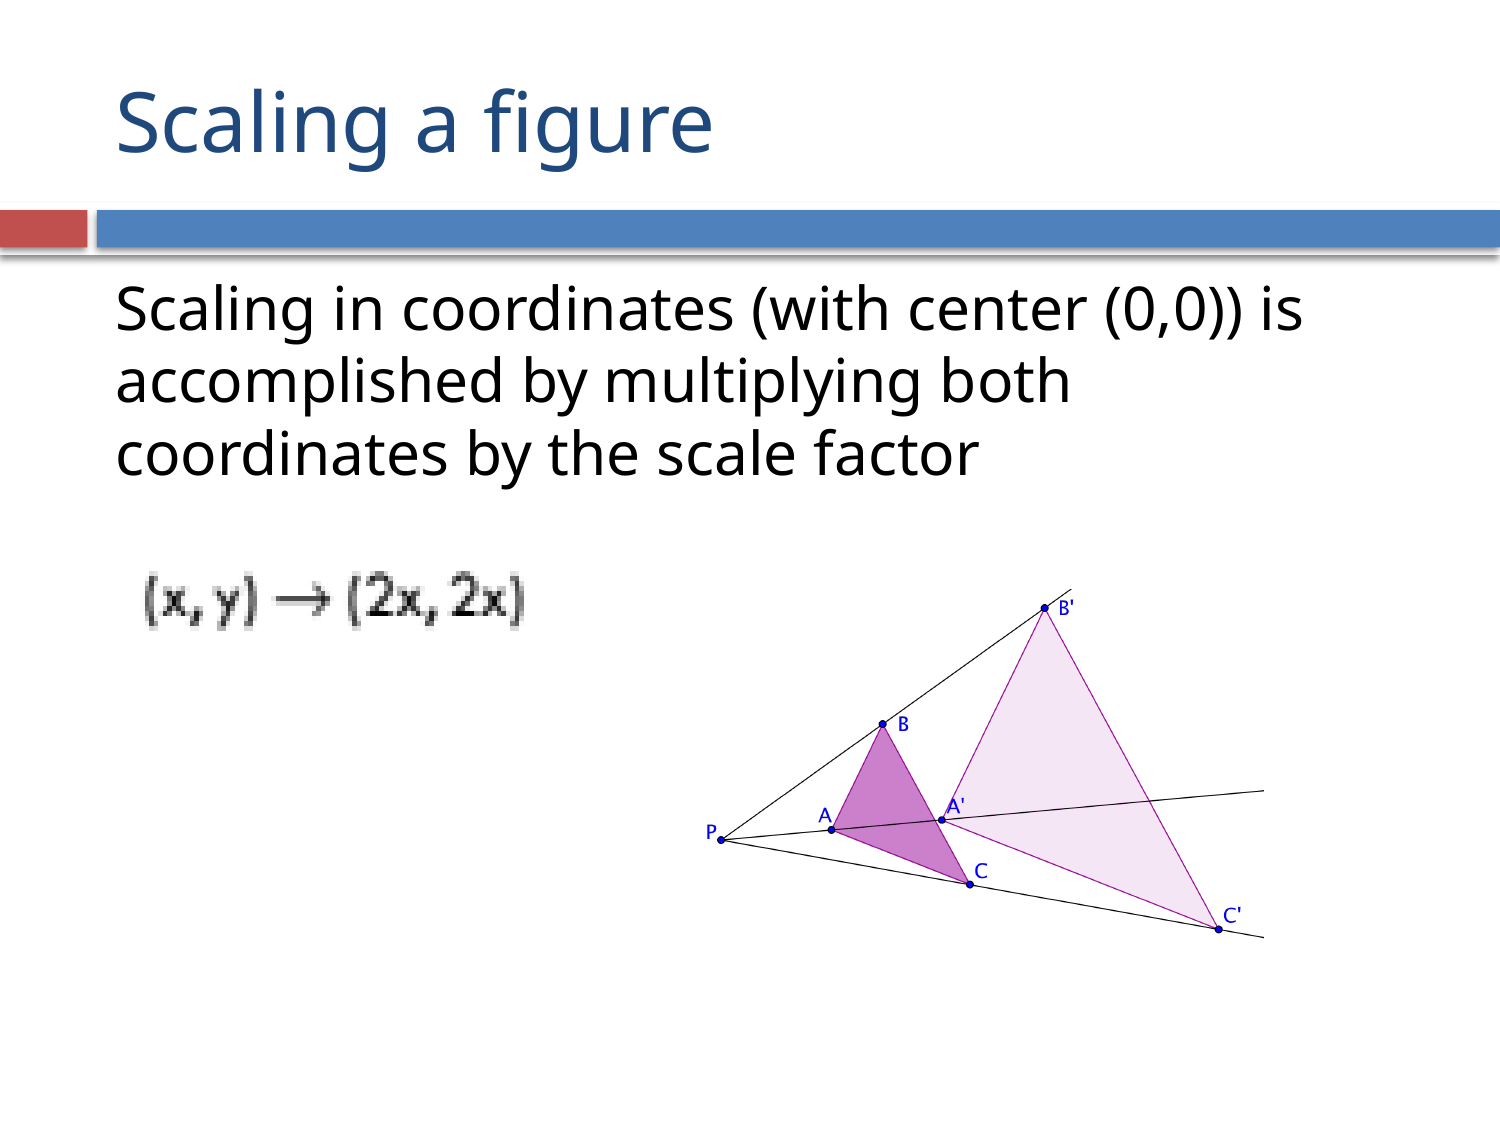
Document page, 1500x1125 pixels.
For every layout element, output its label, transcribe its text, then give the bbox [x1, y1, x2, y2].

list Scaling in coordinates (with center (0,0)) is accomplished by multiplying both coordinates by the scale factor [100, 262, 1438, 1000]
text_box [136, 555, 530, 633]
picture [702, 589, 1264, 950]
title Scaling a figure [100, 37, 1438, 200]
